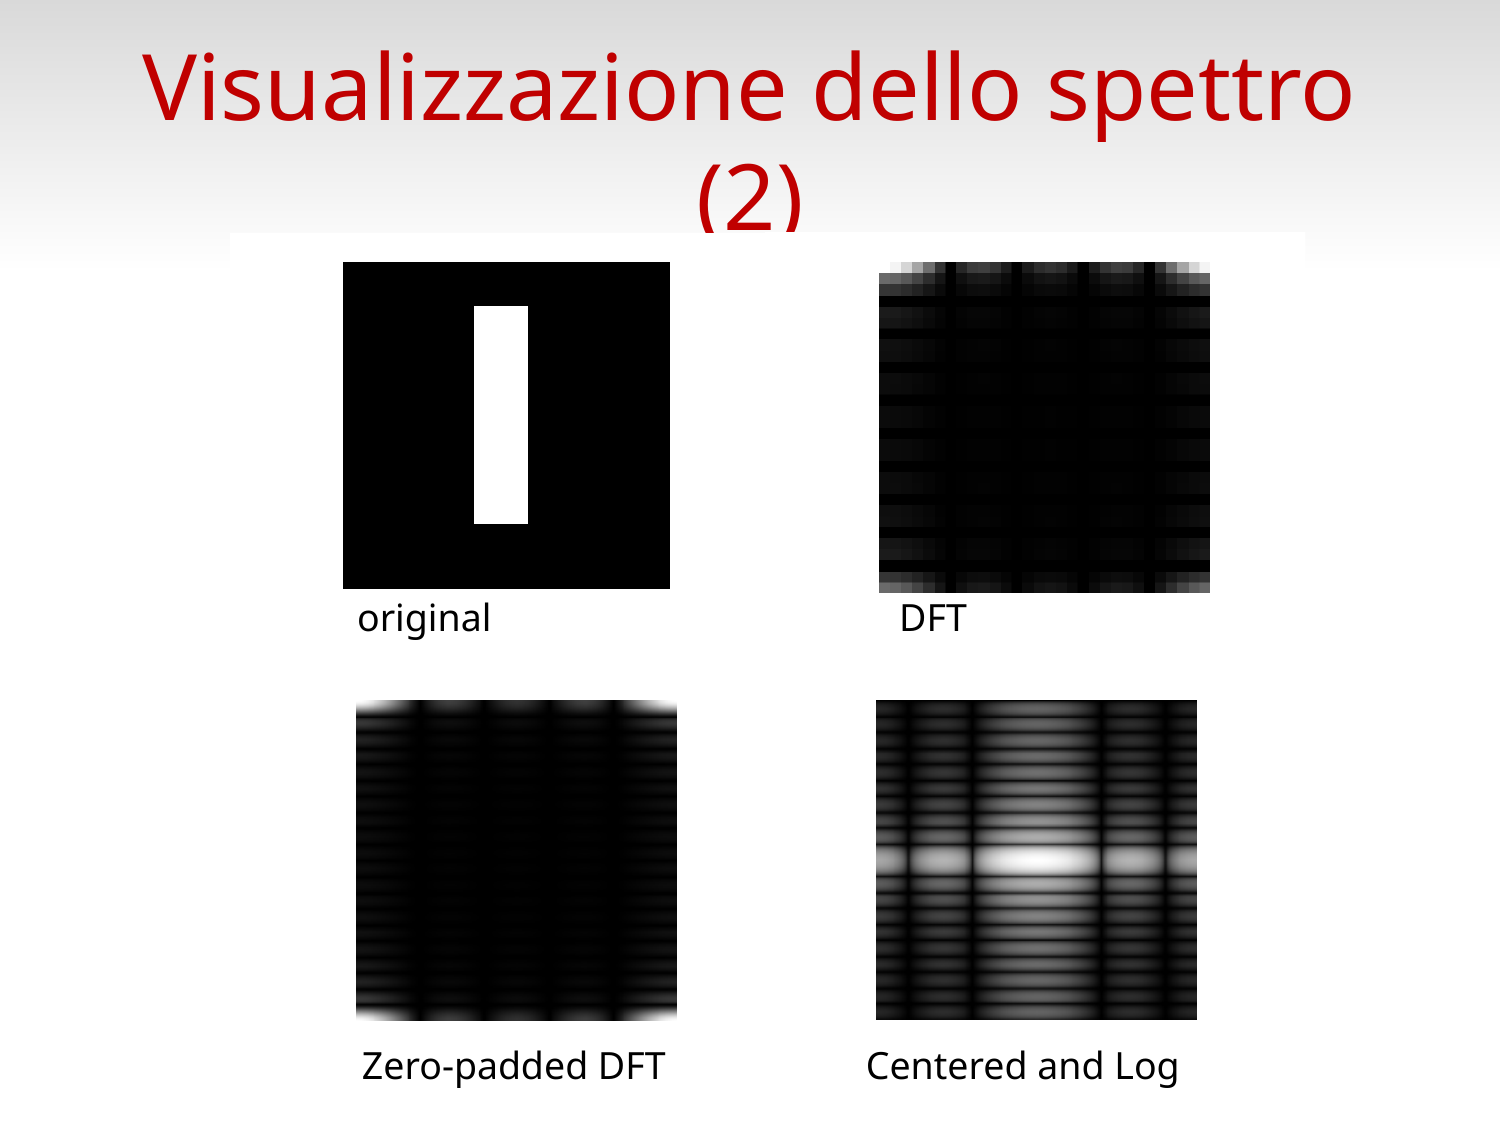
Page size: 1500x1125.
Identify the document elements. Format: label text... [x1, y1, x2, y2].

picture [229, 655, 1326, 1106]
picture [229, 231, 1306, 638]
title Visualizzazione dello spettro (2) [75, 45, 1425, 233]
